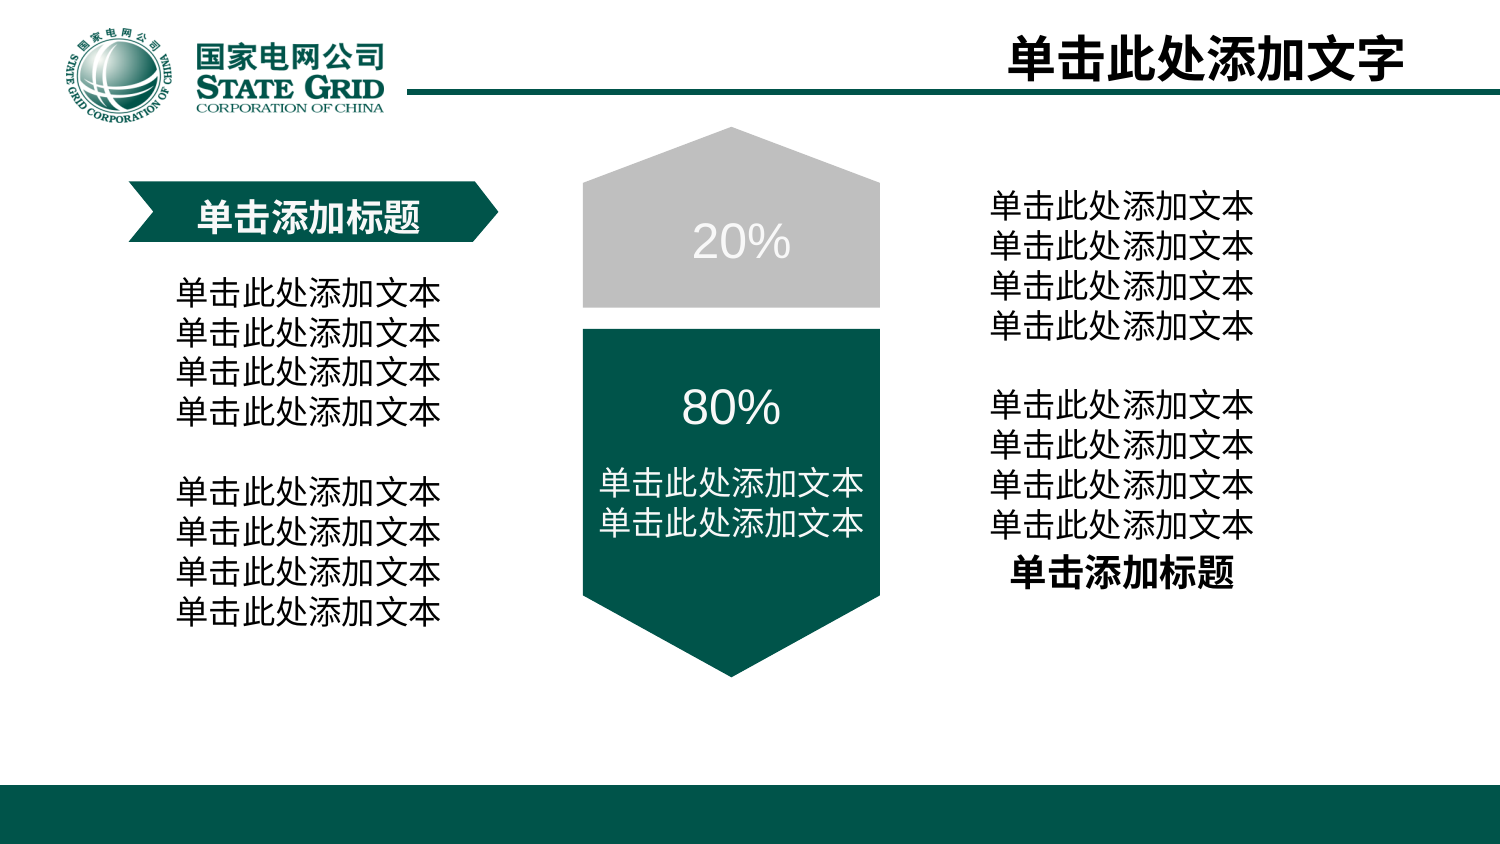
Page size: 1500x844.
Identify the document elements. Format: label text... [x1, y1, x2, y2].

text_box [582, 328, 881, 678]
text_box 单击此处添加文本 单击此处添加文本 单击此处添加文本 单击此处添加文本 单击此处添加文本 单击此处添加文本 单击此处添加文本 单击此处添加文本 [124, 264, 494, 639]
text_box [128, 181, 499, 248]
text_box 单击此处添加文本 单击此处添加文本 单击此处添加文本 单击此处添加文本 单击此处添加文本 单击此处添加文本 单击此处添加文本 单击此处添加文本 [937, 177, 1308, 552]
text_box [582, 126, 881, 308]
text_box 单击添加标题 [949, 541, 1296, 602]
picture [66, 28, 384, 123]
